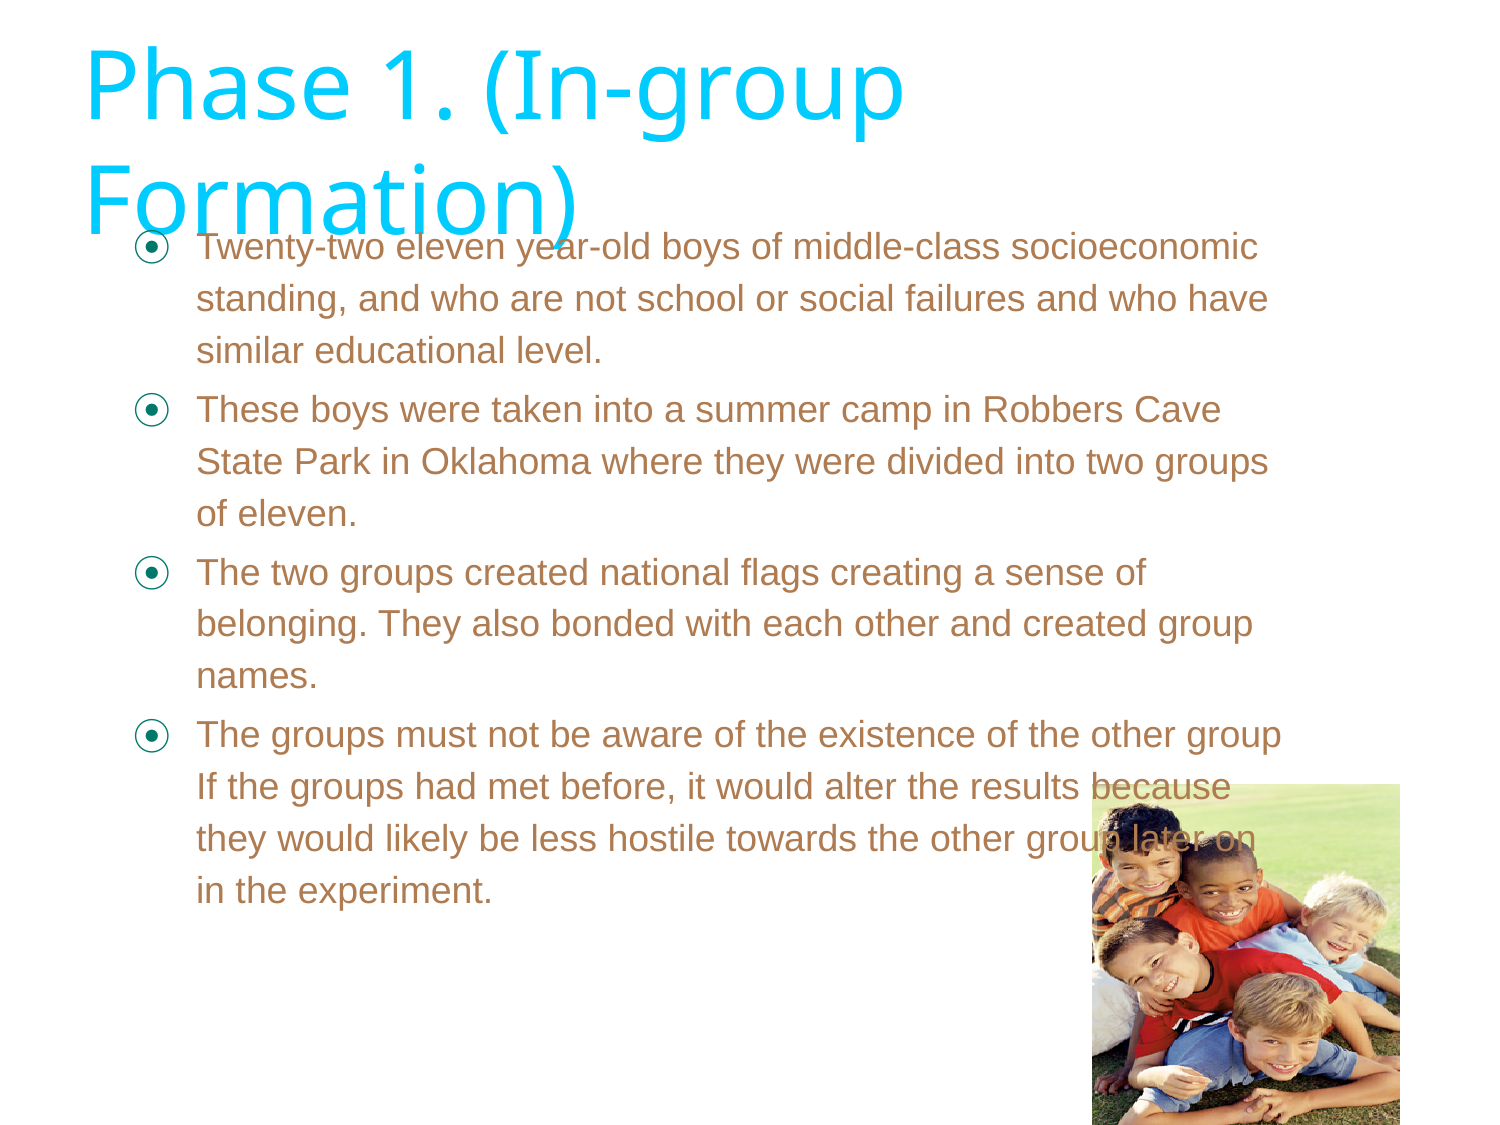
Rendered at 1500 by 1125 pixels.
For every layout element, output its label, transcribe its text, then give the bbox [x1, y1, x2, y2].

picture [1092, 784, 1400, 1125]
title Phase 1. (In-group Formation) [75, 45, 1300, 233]
list Twenty-two eleven year-old boys of middle-class socioeconomic standing, and who are not school or social failures and who have similar educational level. These boys were taken into a summer camp in Robbers Cave State Park in Oklahoma where they were divided into two groups of eleven. The two groups created national flags creating a sense of belonging. They also bonded with each other and created group names. The groups must not be aware of the existence of the other group If the groups had met before, it would alter the results because they would likely be less hostile towards the other group later on in the experiment. [112, 208, 1300, 929]
